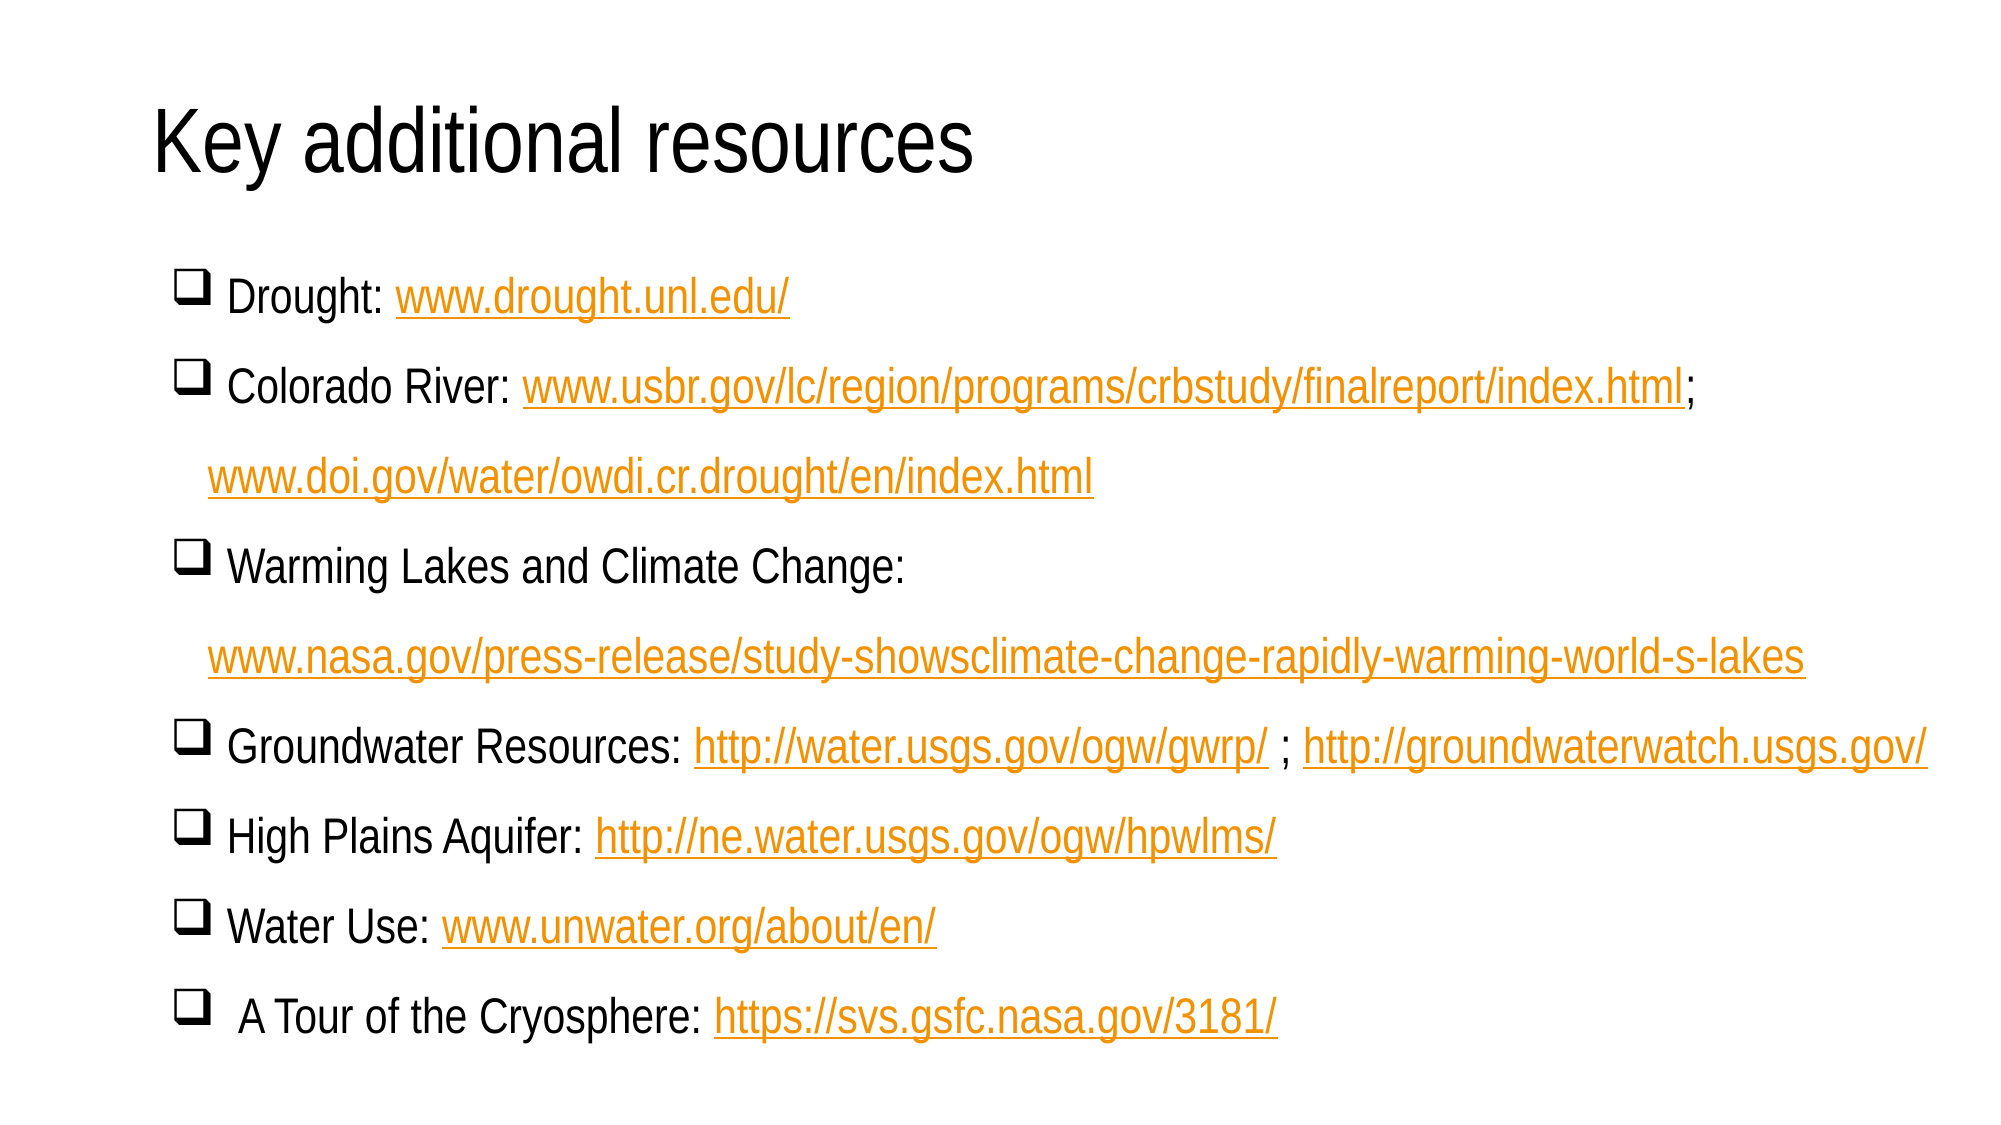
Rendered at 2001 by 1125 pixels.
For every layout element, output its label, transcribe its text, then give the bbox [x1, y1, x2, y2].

list Drought: www.drought.unl.edu/ Colorado River: www.usbr.gov/lc/region/programs/crbstudy/finalreport/index.html; www.doi.gov/water/owdi.cr.drought/en/index.html Warming Lakes and Climate Change: www.nasa.gov/press-release/study-showsclimate-change-rapidly-warming-world-s-lakes Groundwater Resources: http://water.usgs.gov/ogw/gwrp/ ; http://groundwaterwatch.usgs.gov/ High Plains Aquifer: http://ne.water.usgs.gov/ogw/hpwlms/ Water Use: www.unwater.org/about/en/ A Tour of the Cryosphere: https://svs.gsfc.nasa.gov/3181/ [155, 226, 1979, 1125]
title Key additional resources [137, 59, 1863, 227]
